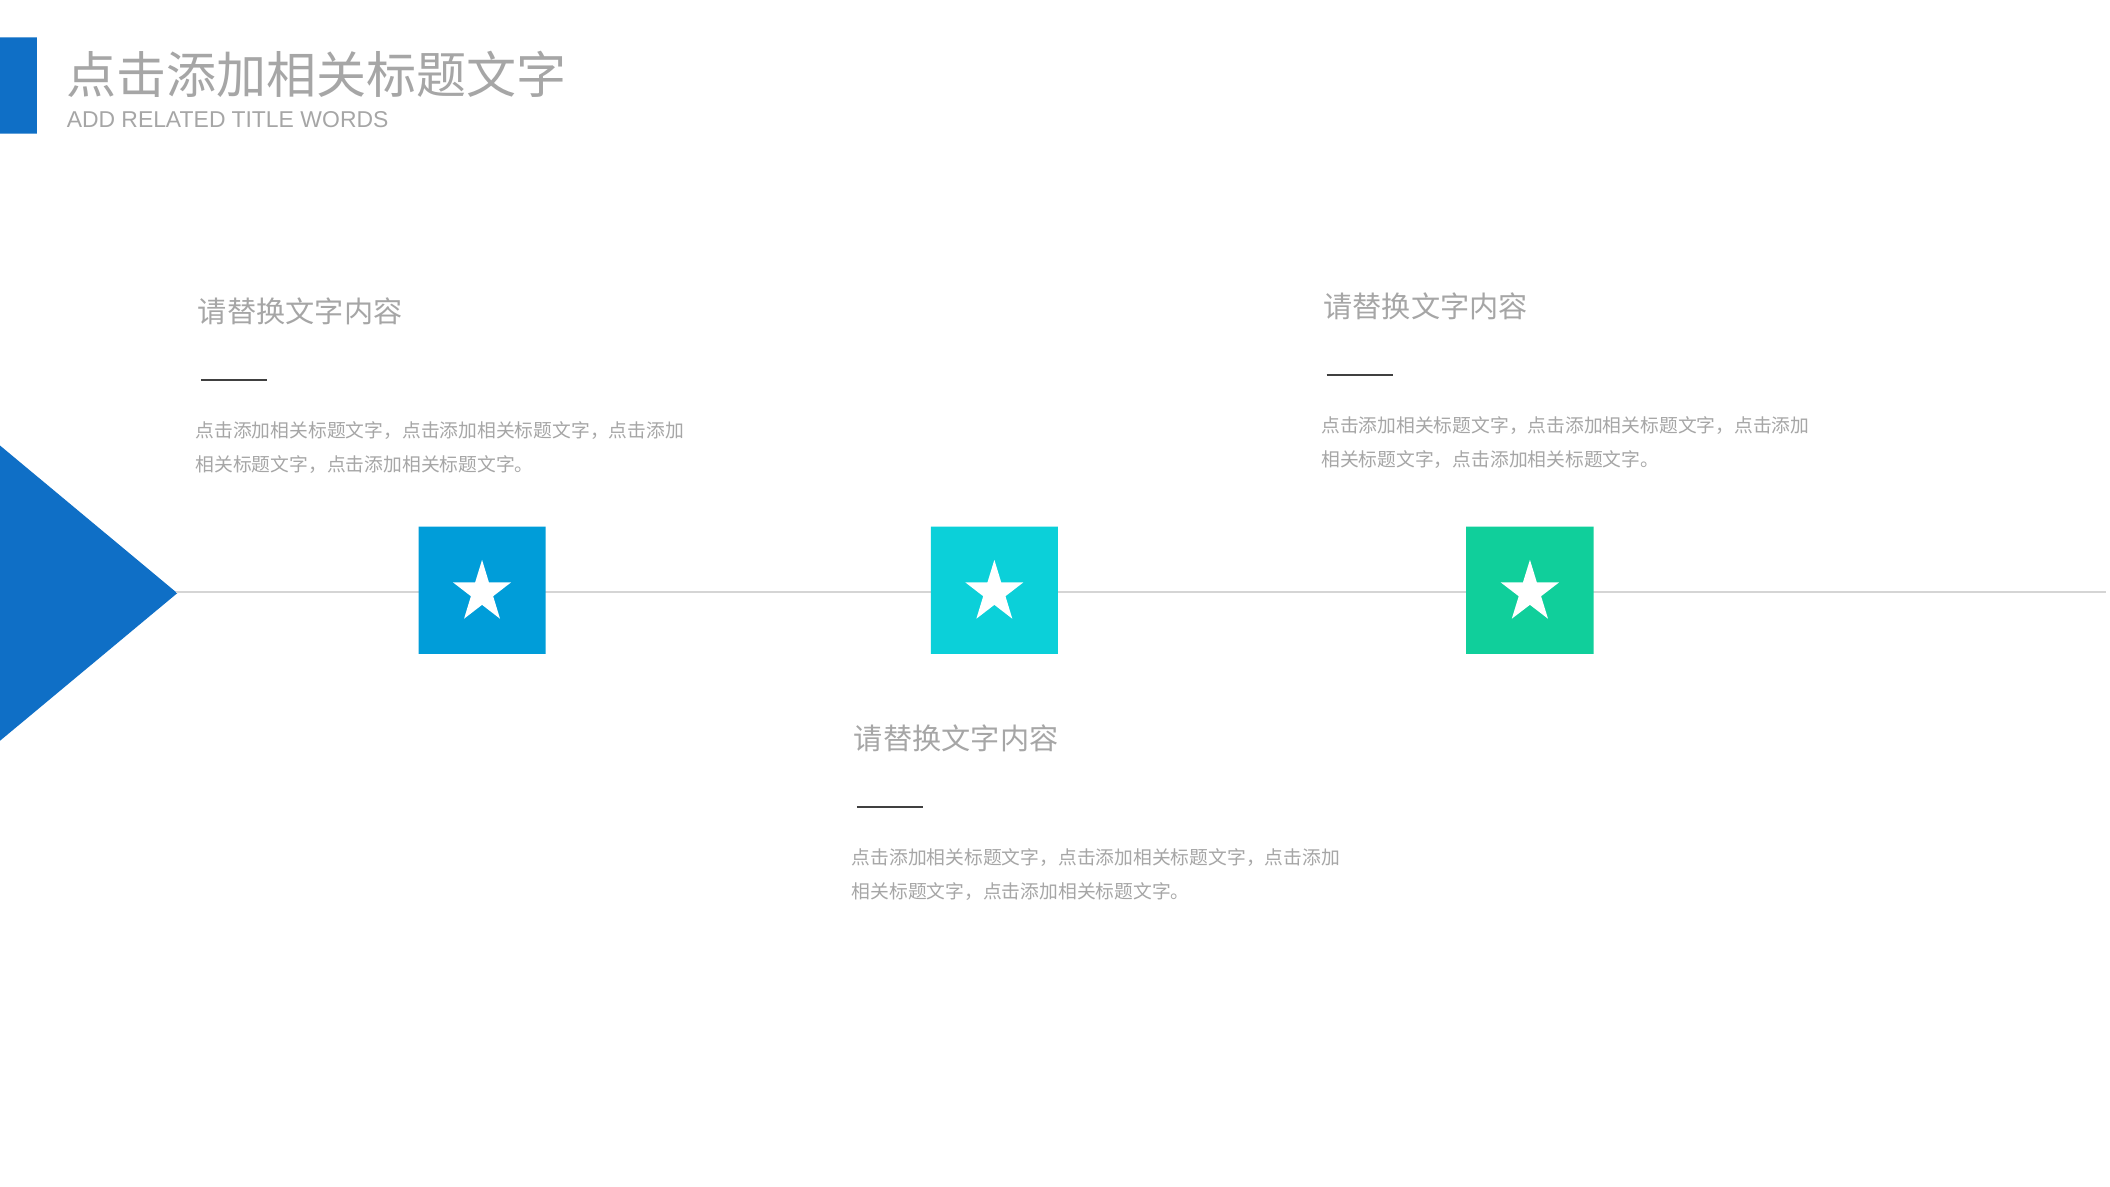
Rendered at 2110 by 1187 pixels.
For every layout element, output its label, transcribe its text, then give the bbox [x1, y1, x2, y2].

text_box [418, 526, 546, 654]
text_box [930, 526, 1058, 654]
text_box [180, 285, 717, 480]
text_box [836, 713, 1373, 907]
text_box ADD RELATED TITLE WORDS [66, 104, 389, 132]
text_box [1466, 526, 1594, 654]
text_box [0, 444, 179, 743]
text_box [1306, 281, 1843, 475]
text_box 点击添加相关标题文字 [66, 43, 567, 104]
text_box [0, 36, 38, 135]
